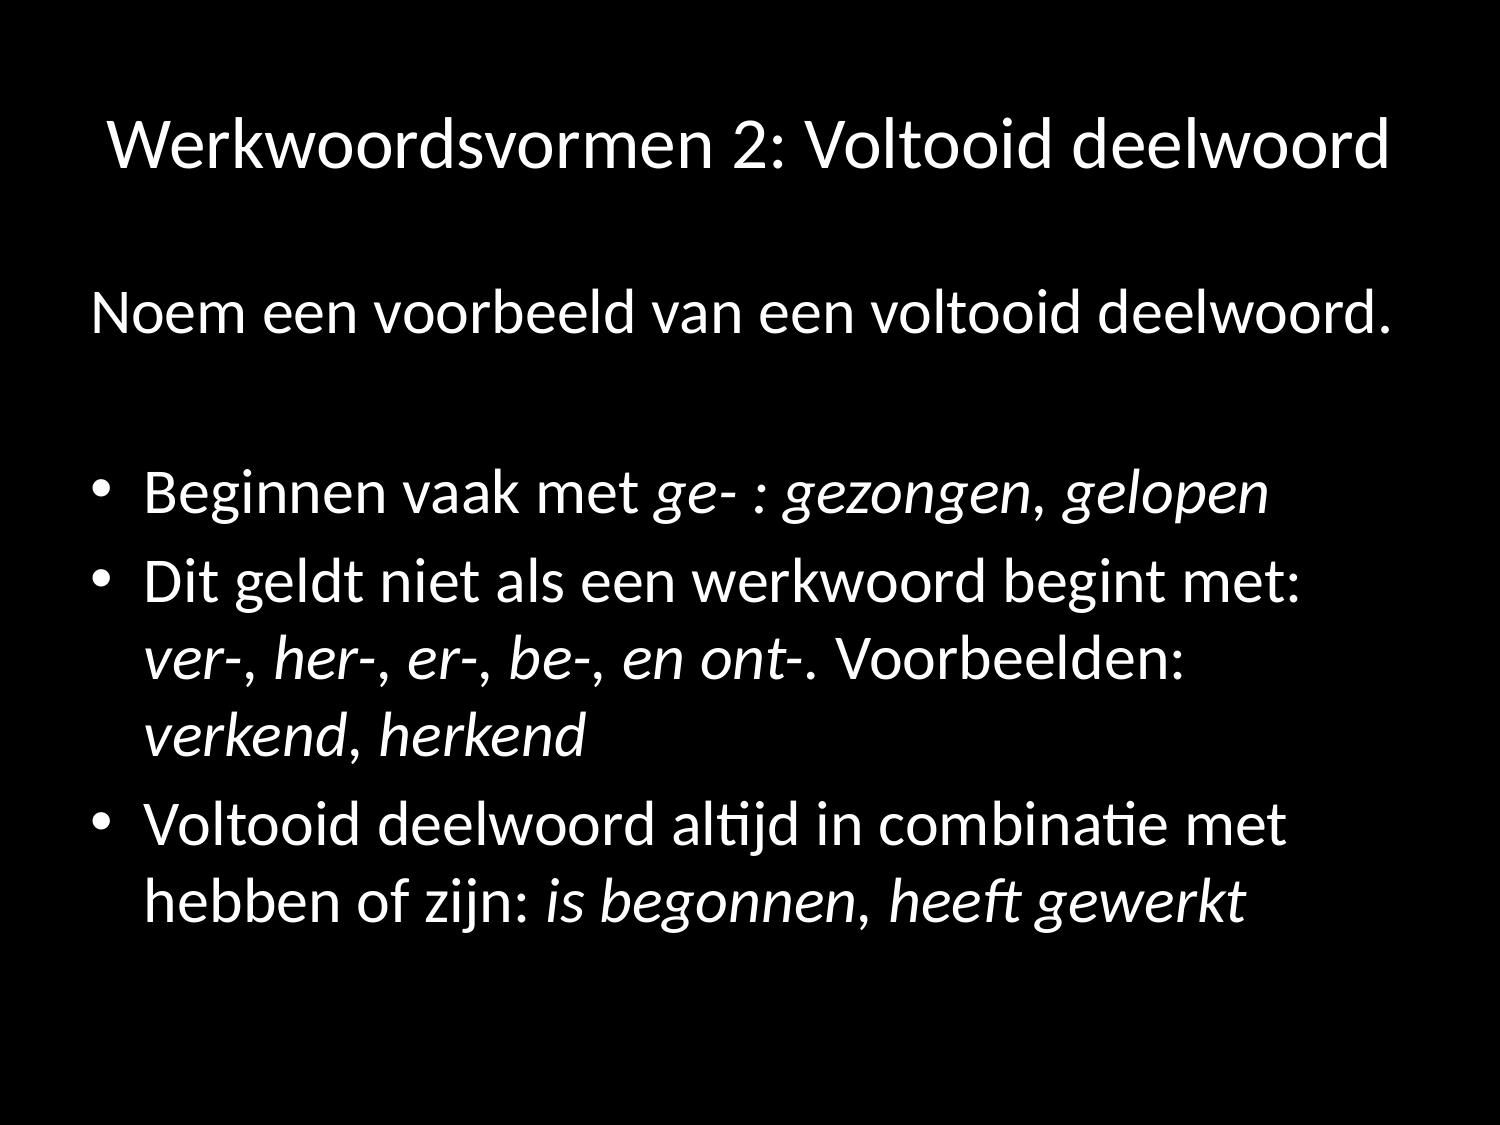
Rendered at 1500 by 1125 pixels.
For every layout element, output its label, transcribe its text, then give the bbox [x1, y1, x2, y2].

title Werkwoordsvormen 2: Voltooid deelwoord [75, 45, 1425, 233]
list Noem een voorbeeld van een voltooid deelwoord. Beginnen vaak met ge- : gezongen, gelopen Dit geldt niet als een werkwoord begint met: ver-, her-, er-, be-, en ont-. Voorbeelden: verkend, herkend Voltooid deelwoord altijd in combinatie met hebben of zijn: is begonnen, heeft gewerkt [75, 262, 1425, 1005]
